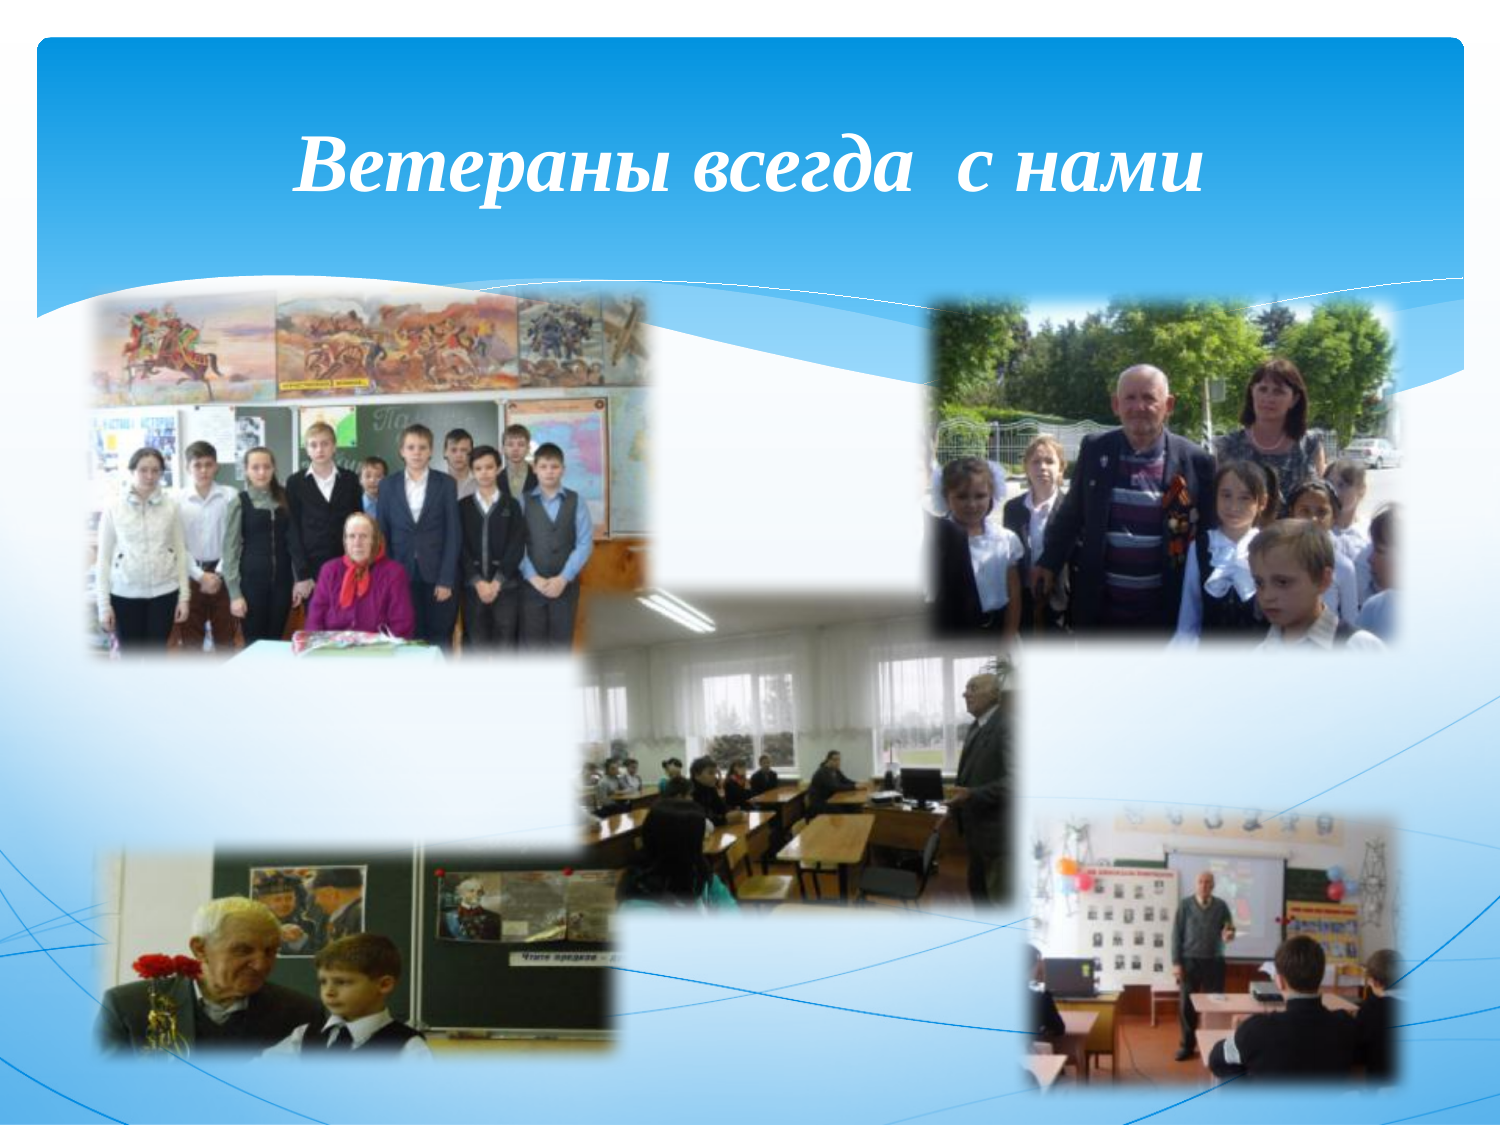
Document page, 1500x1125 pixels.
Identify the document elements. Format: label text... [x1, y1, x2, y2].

title Ветераны всегда с нами [75, 55, 1425, 261]
picture [78, 279, 1416, 1103]
